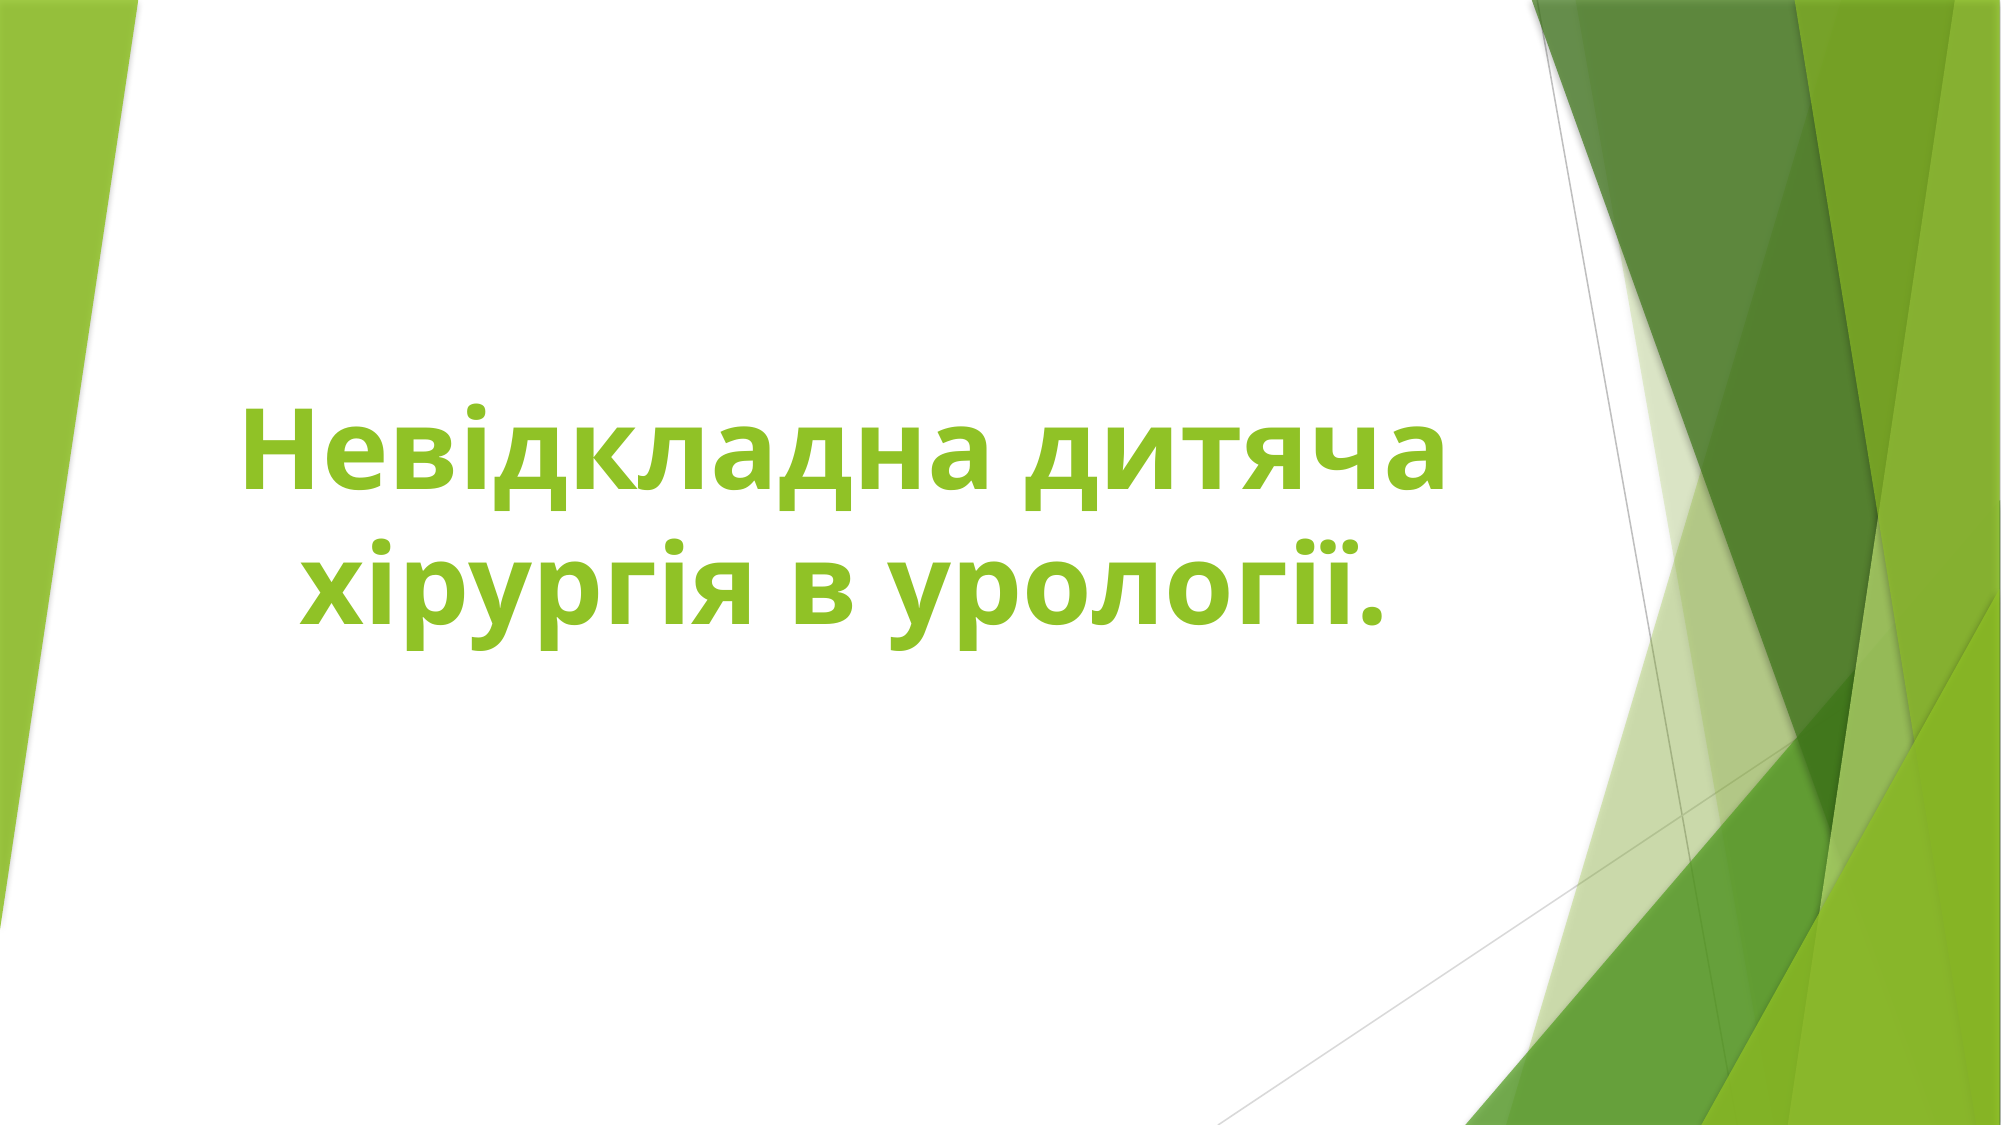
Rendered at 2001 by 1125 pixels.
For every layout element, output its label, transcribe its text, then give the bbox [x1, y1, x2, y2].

title Невідкладна дитяча хірургія в урології. [207, 270, 1482, 655]
